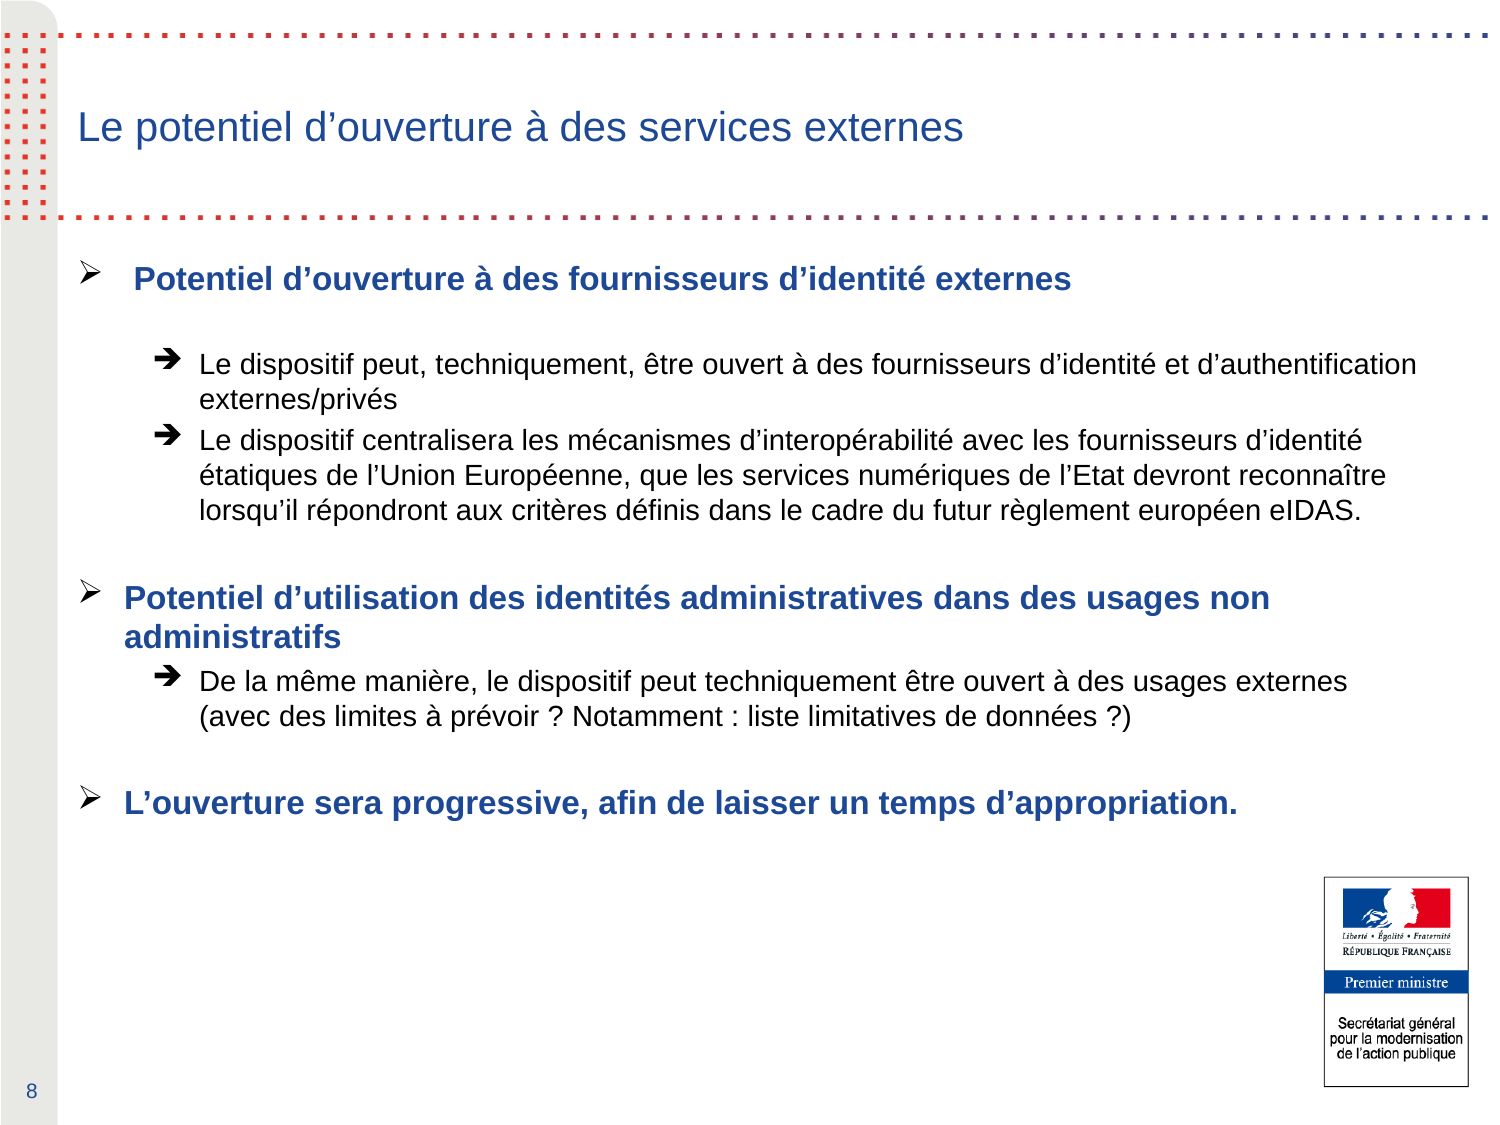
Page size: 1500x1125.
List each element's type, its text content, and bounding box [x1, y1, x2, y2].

picture [1310, 862, 1481, 1102]
picture [0, 33, 1500, 220]
list Potentiel d’ouverture à des fournisseurs d’identité externes Le dispositif peut, techniquement, être ouvert à des fournisseurs d’identité et d’authentification externes/privés Le dispositif centralisera les mécanismes d’interopérabilité avec les fournisseurs d’identité étatiques de l’Union Européenne, que les services numériques de l’Etat devront reconnaître lorsqu’il répondront aux critères définis dans le cadre du futur règlement européen eIDAS. Potentiel d’utilisation des identités administratives dans des usages non administratifs De la même manière, le dispositif peut techniquement être ouvert à des usages externes (avec des limites à prévoir ? Notamment : liste limitatives de données ?) L’ouverture sera progressive, afin de laisser un temps d’appropriation. [62, 249, 1438, 917]
title Le potentiel d’ouverture à des services externes [62, 50, 1500, 200]
